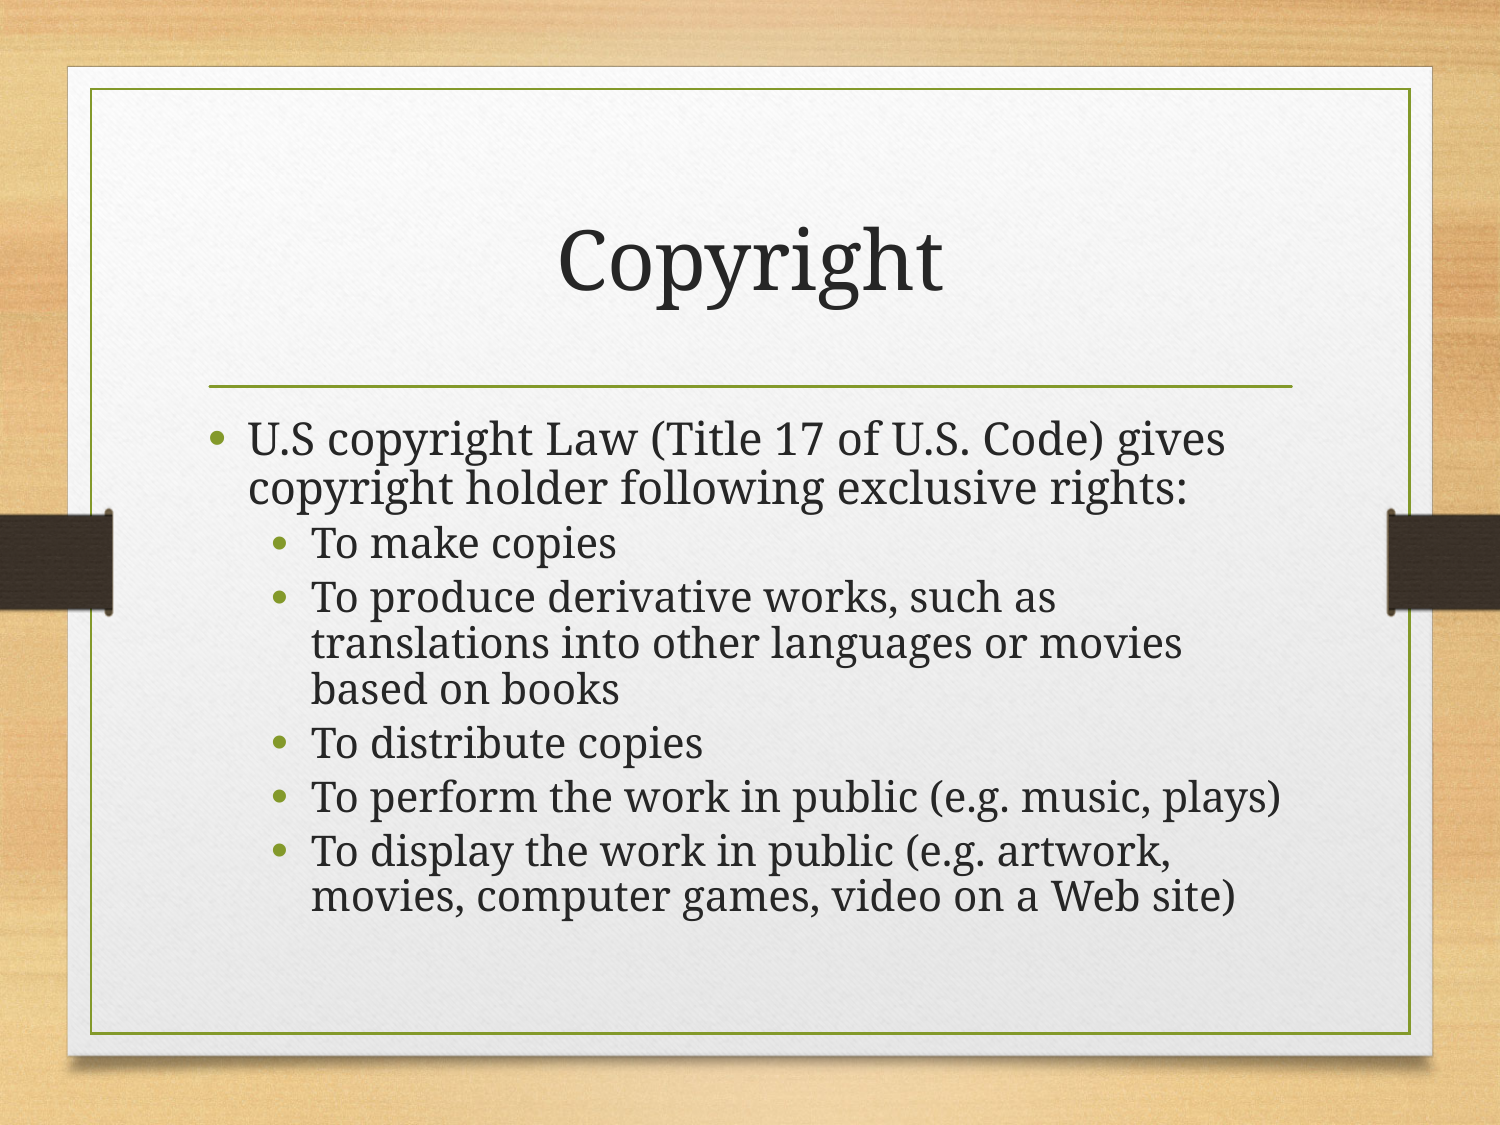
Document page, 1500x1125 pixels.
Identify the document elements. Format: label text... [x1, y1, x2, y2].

list U.S copyright Law (Title 17 of U.S. Code) gives copyright holder following exclusive rights: To make copies To produce derivative works, such as translations into other languages or movies based on books To distribute copies To perform the work in public (e.g. music, plays) To display the work in public (e.g. artwork, movies, computer games, video on a Web site) [193, 408, 1309, 974]
title Copyright [193, 150, 1309, 365]
picture [0, 0, 1500, 1125]
